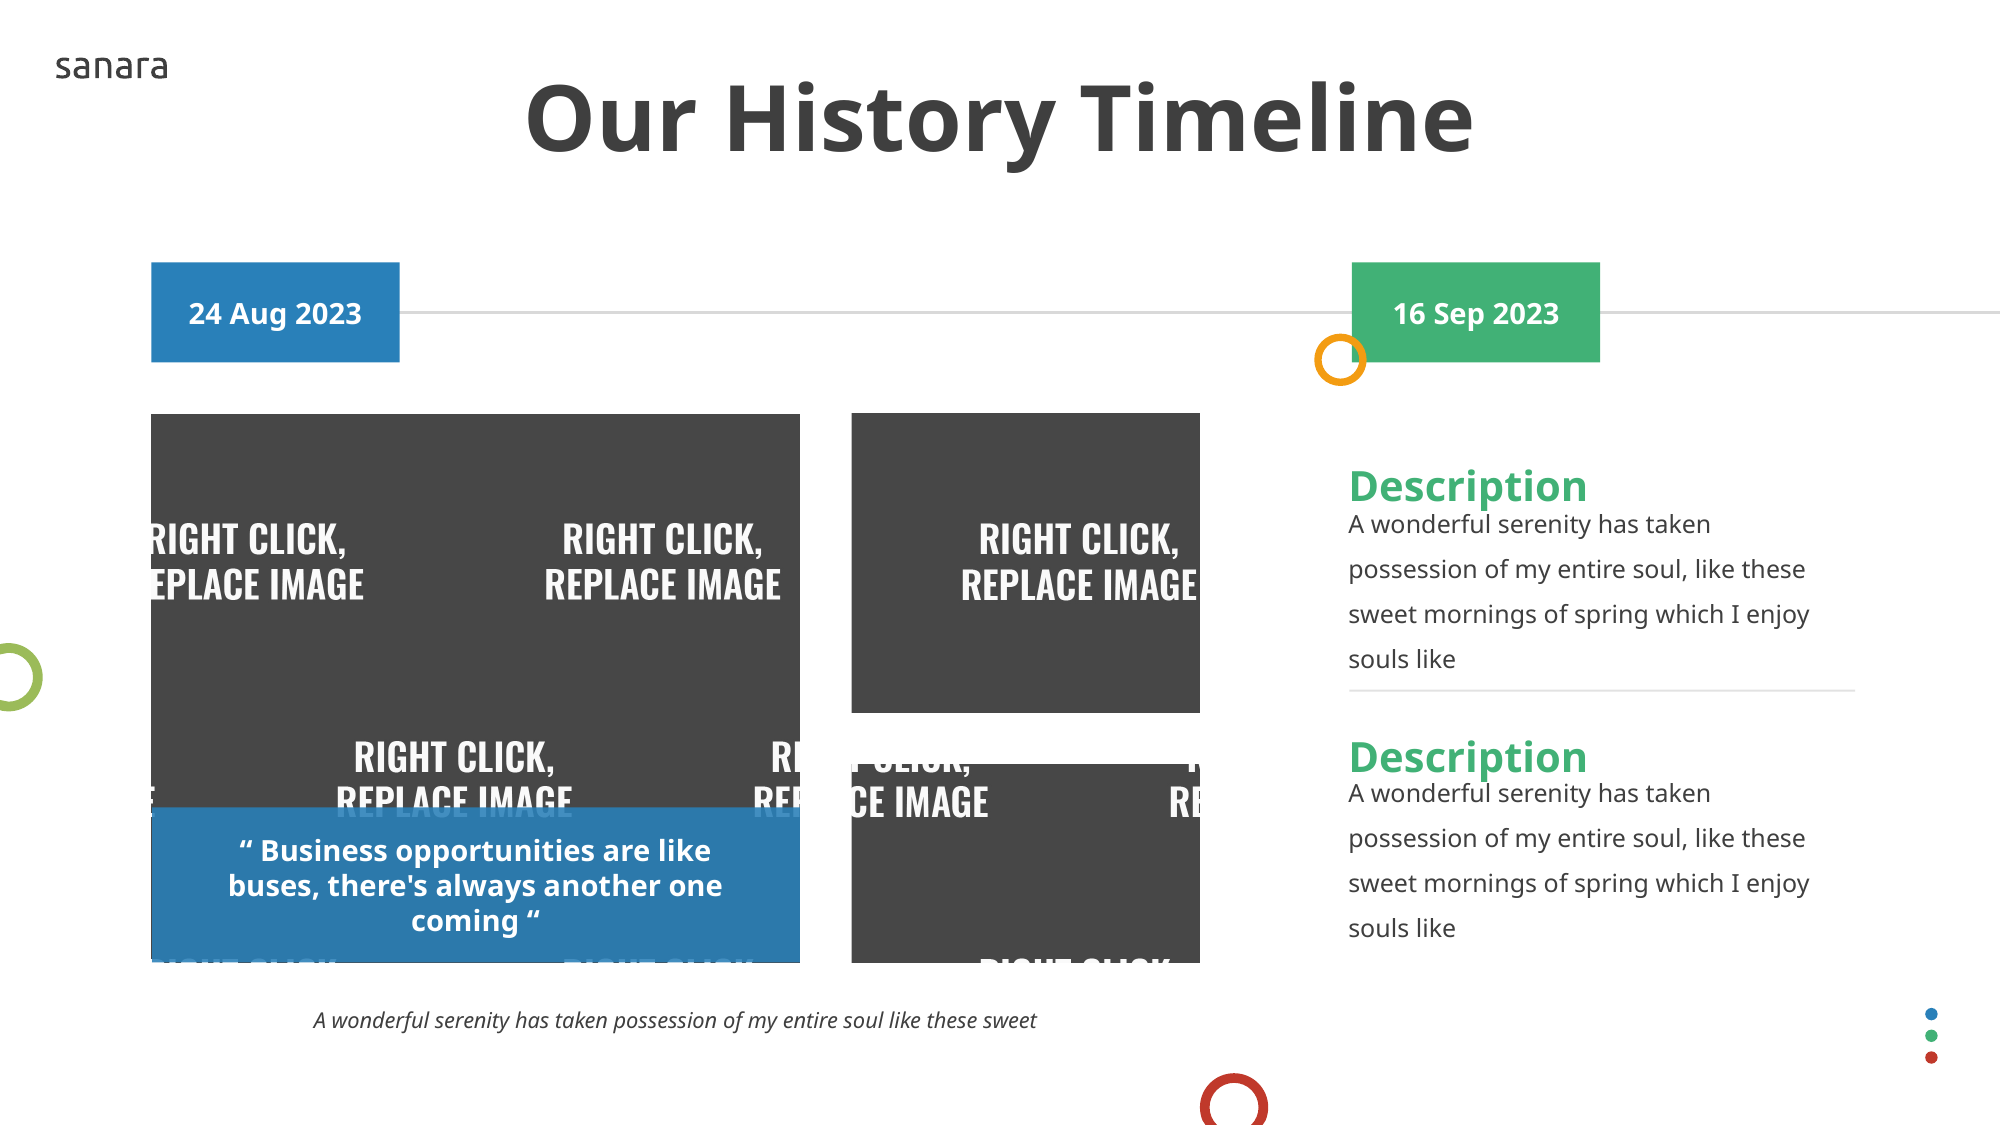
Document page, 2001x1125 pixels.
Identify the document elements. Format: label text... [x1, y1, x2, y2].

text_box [56, 57, 167, 79]
text_box [0, 642, 44, 713]
text_box [1358, 338, 1601, 363]
text_box Description [1333, 722, 1714, 788]
text_box A wonderful serenity has taken possession of my entire soul, like these sweet mornings of spring which I enjoy souls like [1333, 755, 1855, 950]
picture [151, 414, 800, 963]
picture [851, 764, 1200, 963]
text_box [150, 261, 401, 363]
text_box Description [1333, 452, 1714, 517]
text_box 16 Sep 2023 [1351, 287, 1601, 312]
text_box A wonderful serenity has taken possession of my entire soul, like these sweet mornings of spring which I enjoy souls like [1333, 486, 1855, 681]
text_box [1351, 261, 1601, 287]
text_box A wonderful serenity has taken possession of my entire soul like these sweet [189, 999, 1163, 1041]
text_box 16 Sep 2023 [1351, 313, 1601, 338]
text_box [1198, 1072, 1270, 1125]
text_box [1351, 347, 1358, 363]
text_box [1925, 1007, 1938, 1064]
picture [851, 413, 1200, 713]
title Our History Timeline [319, 52, 1681, 178]
text_box 24 Aug 2023 [151, 287, 400, 338]
text_box [1313, 332, 1368, 388]
